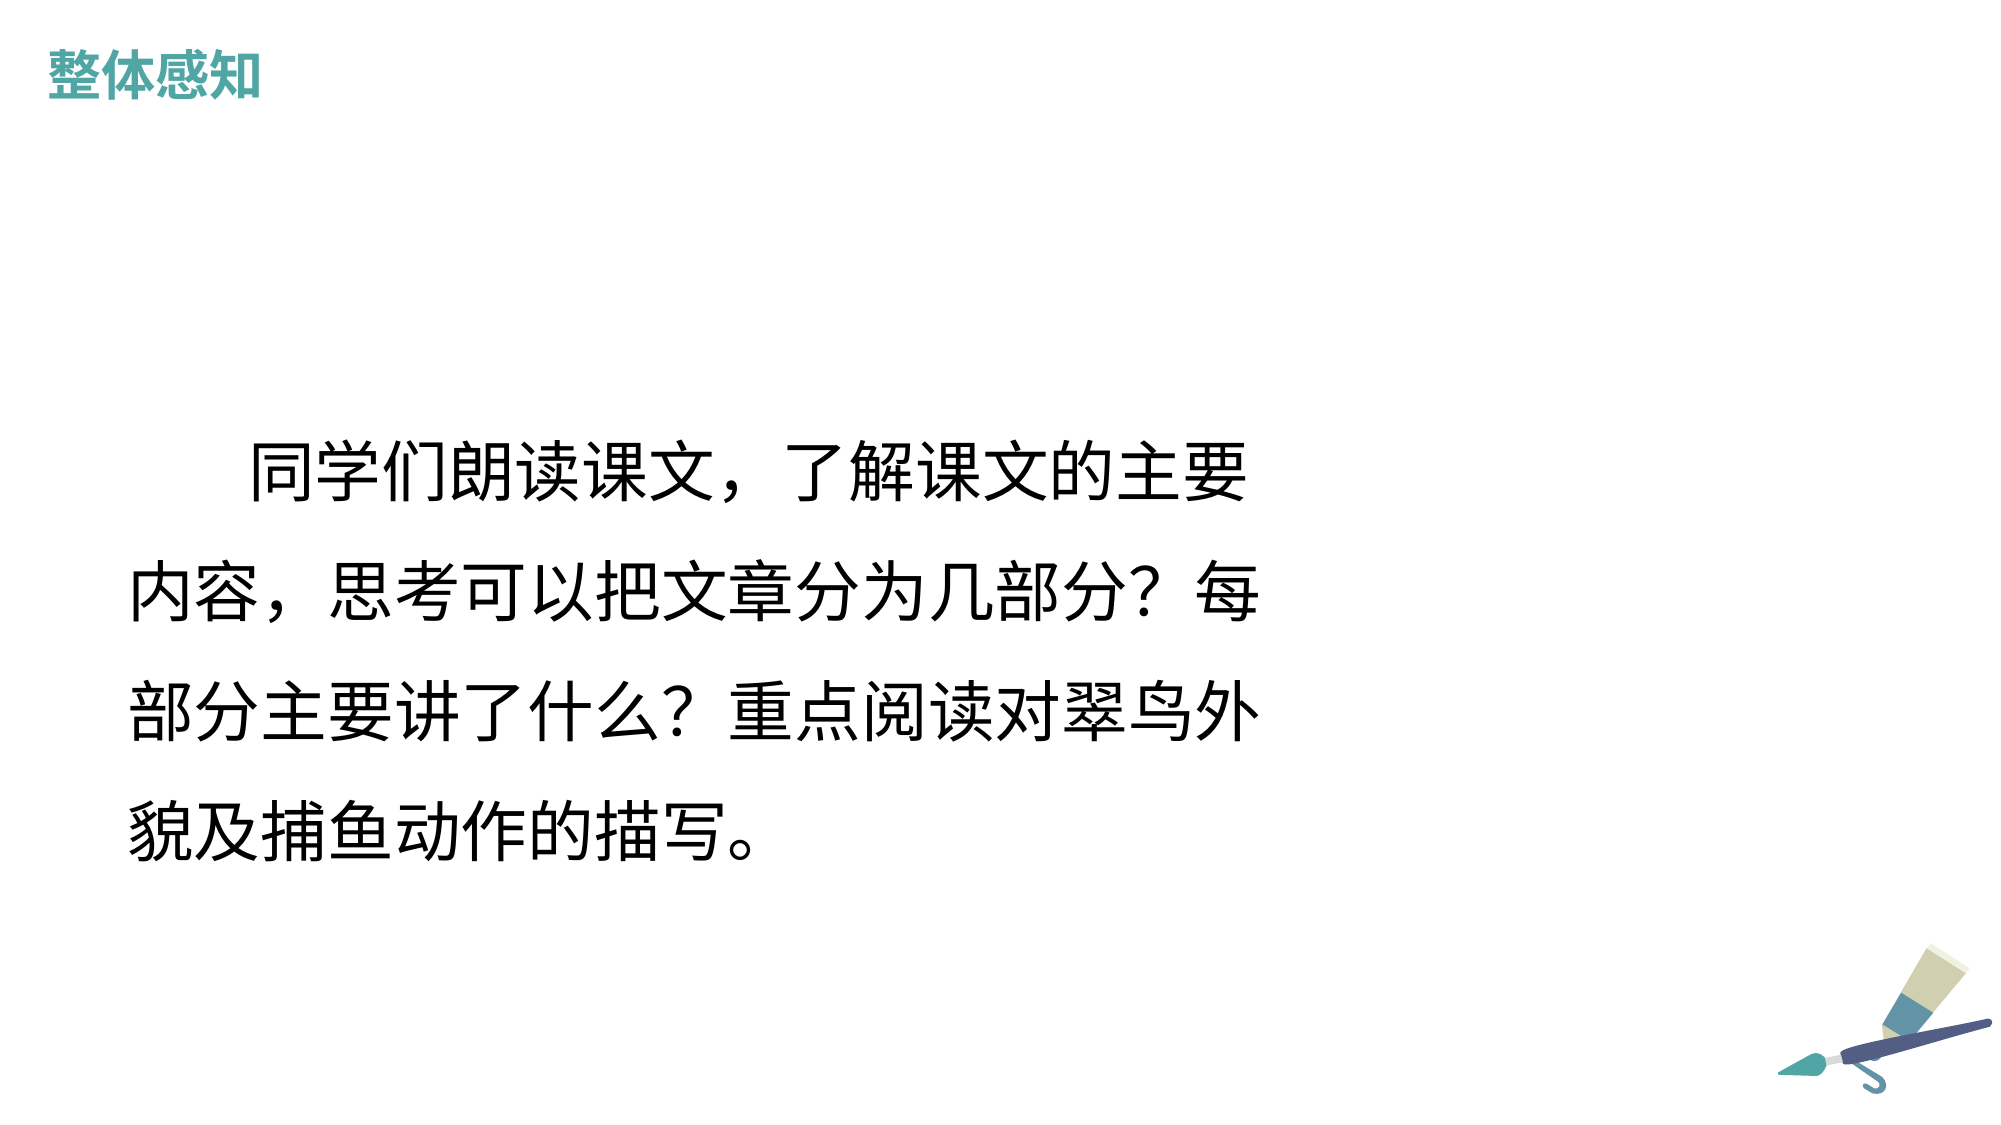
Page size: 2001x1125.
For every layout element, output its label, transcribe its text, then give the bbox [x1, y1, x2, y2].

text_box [1811, 945, 1974, 1125]
text_box 同学们朗读课文，了解课文的主要内容，思考可以把文章分为几部分？每部分主要讲了什么？重点阅读对翠鸟外貌及捕鱼动作的描写。 [112, 382, 1318, 877]
text_box 整体感知 [32, 33, 347, 114]
